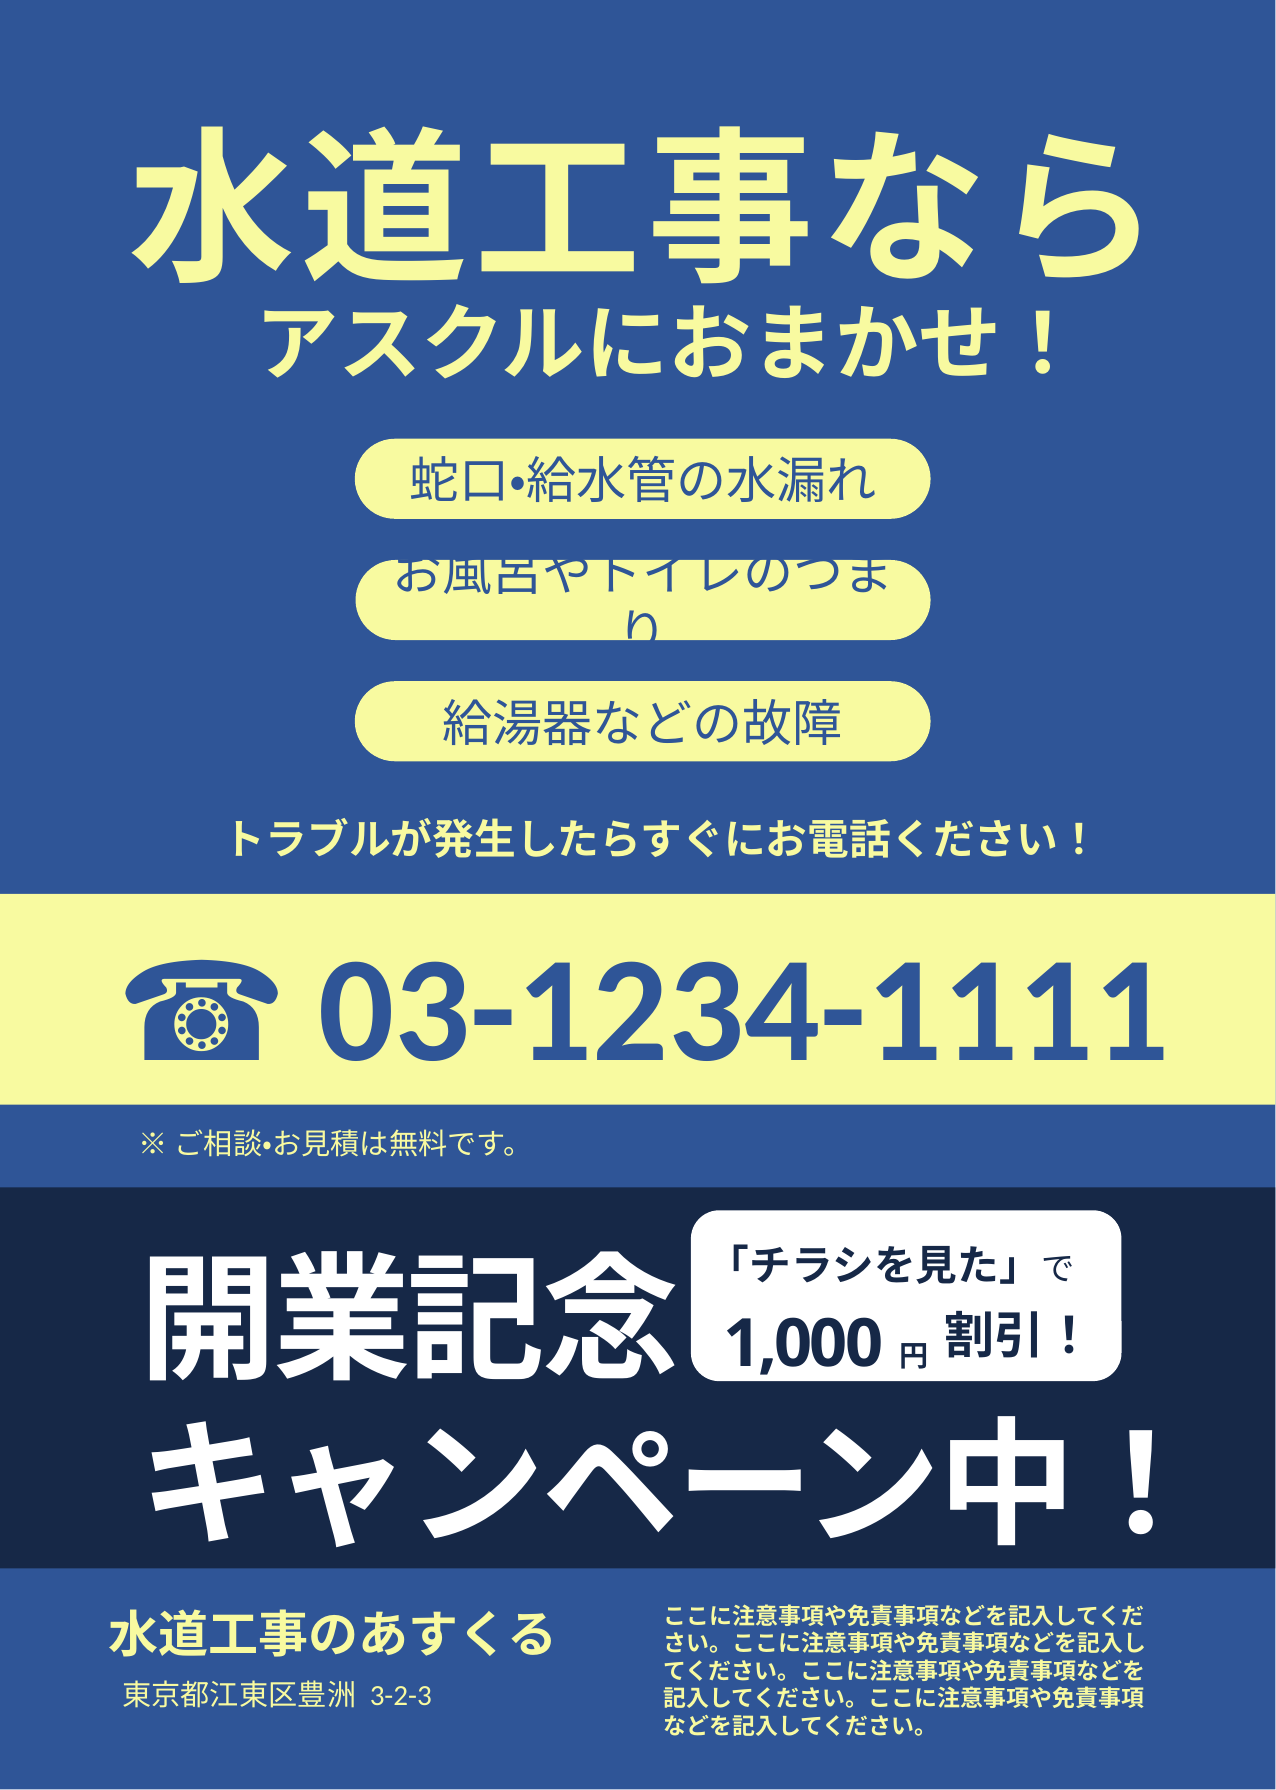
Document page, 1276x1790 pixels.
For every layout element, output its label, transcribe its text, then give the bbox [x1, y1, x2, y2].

text_box ここに注意事項や免責事項などを記入してください。ここに注意事項や免責事項などを記入してください。ここに注意事項や免責事項などを記入してください。ここに注意事項や免責事項などを記入してください。 [648, 1594, 1173, 1747]
text_box トラブルが発生したらすぐにお電話ください！ [209, 805, 1115, 871]
text_box 開業記念 キャンペーン中！ [124, 1224, 1226, 1569]
text_box [0, 1186, 1276, 1569]
text_box [0, 0, 1276, 893]
text_box 1,000円 [709, 1296, 944, 1388]
text_box 水道工事なら [114, 95, 1176, 310]
text_box [689, 1209, 1123, 1383]
text_box 東京都江東区豊洲 3-2-3 [107, 1669, 447, 1719]
text_box 割引！ [929, 1295, 1110, 1371]
text_box 蛇口・給水管の水漏れ [353, 437, 932, 520]
text_box [0, 1569, 1276, 1790]
text_box 「チラシを見た」で [693, 1230, 1090, 1296]
text_box [0, 893, 1276, 1106]
text_box ※ご相談・お見積は無料です。 [123, 1118, 548, 1168]
text_box 水道工事のあすくる [93, 1595, 573, 1671]
text_box アスクルにおまかせ！ [240, 282, 1101, 398]
text_box お風呂やトイレのつまり [354, 558, 932, 642]
text_box ☎ 03-1234-1111 [101, 903, 1186, 1098]
text_box [0, 1106, 1276, 1186]
text_box 給湯器などの故障 [353, 680, 932, 763]
